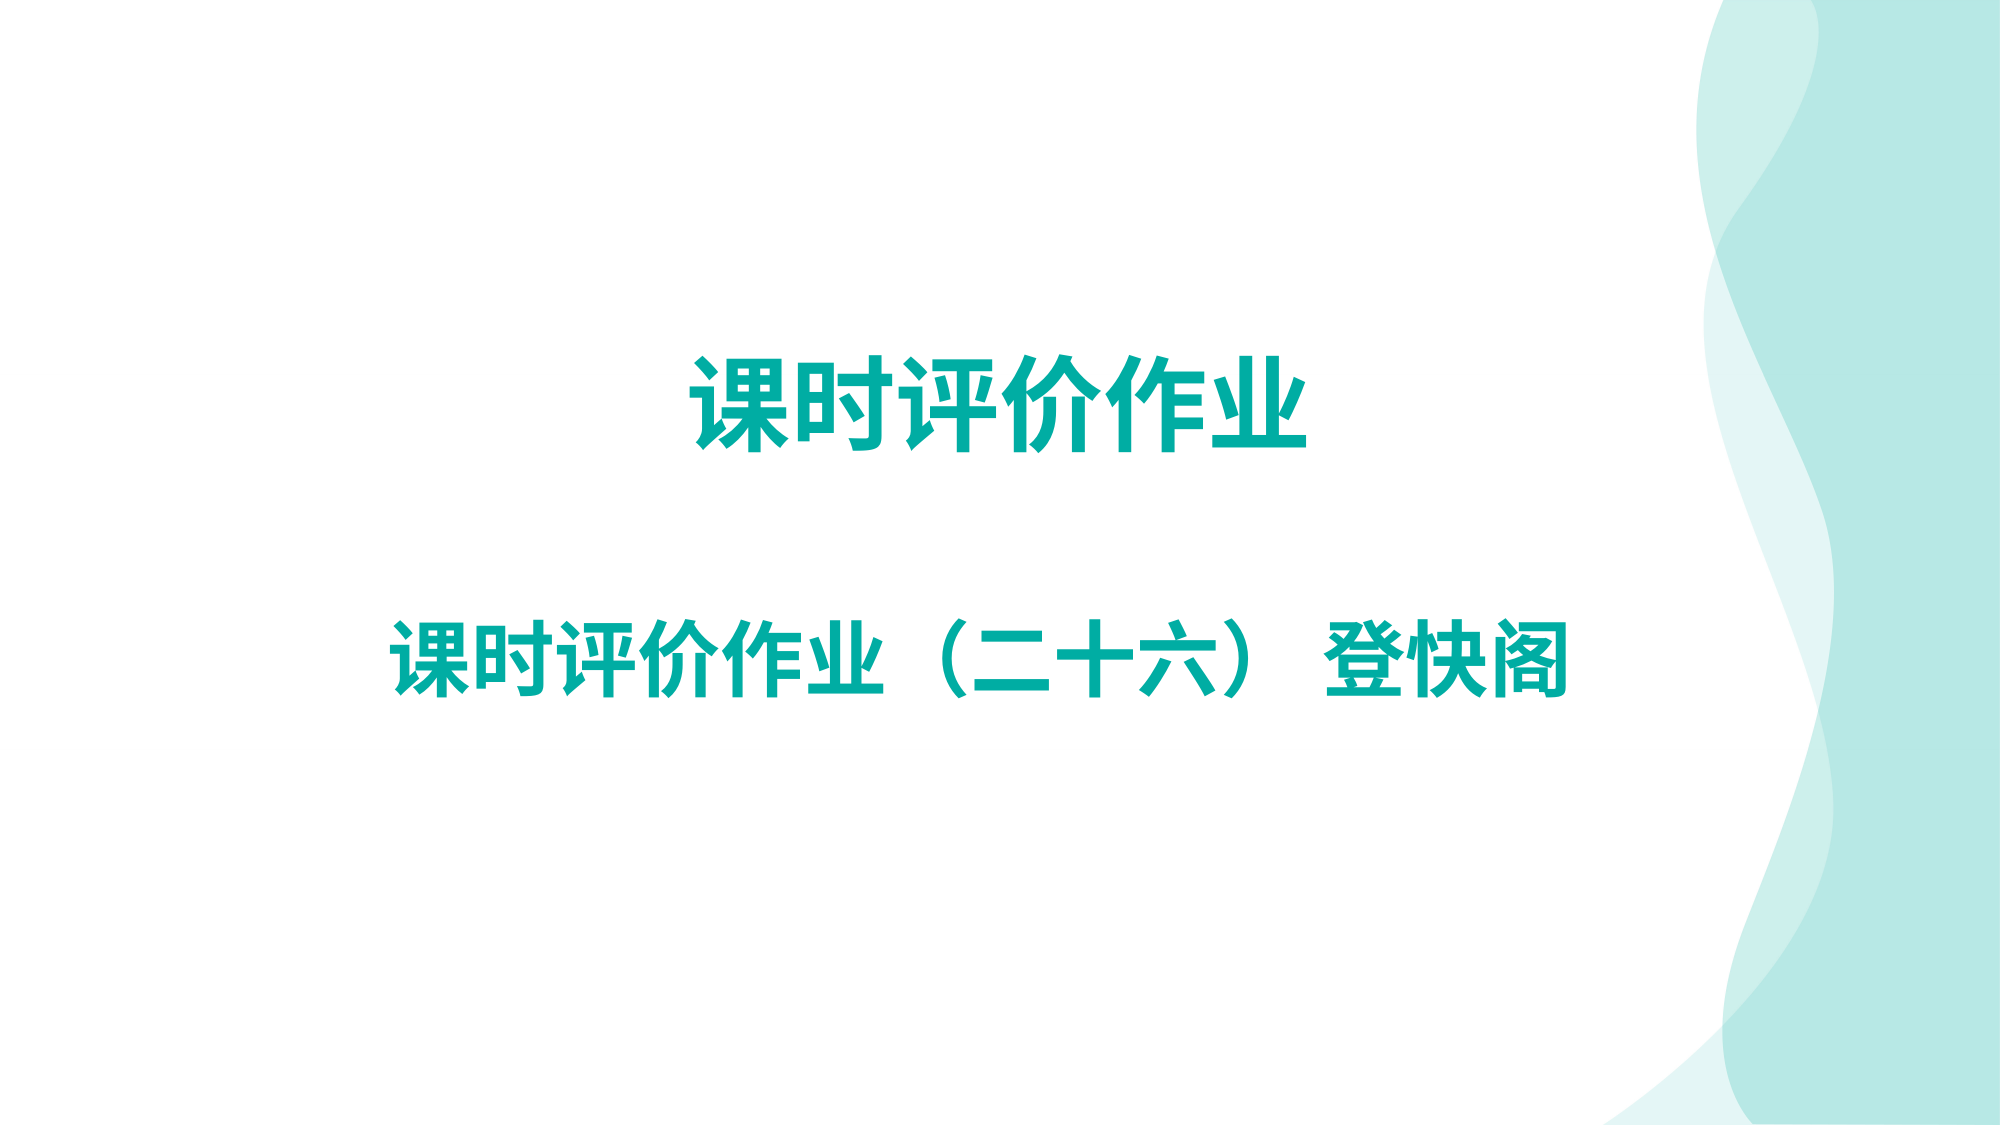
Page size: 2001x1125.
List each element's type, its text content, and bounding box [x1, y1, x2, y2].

text_box 课时评价作业（二十六） 登快阁 [76, 602, 1884, 805]
picture [0, 461, 2000, 1125]
text_box 课时评价作业 [0, 329, 2000, 461]
picture [0, 0, 2000, 329]
